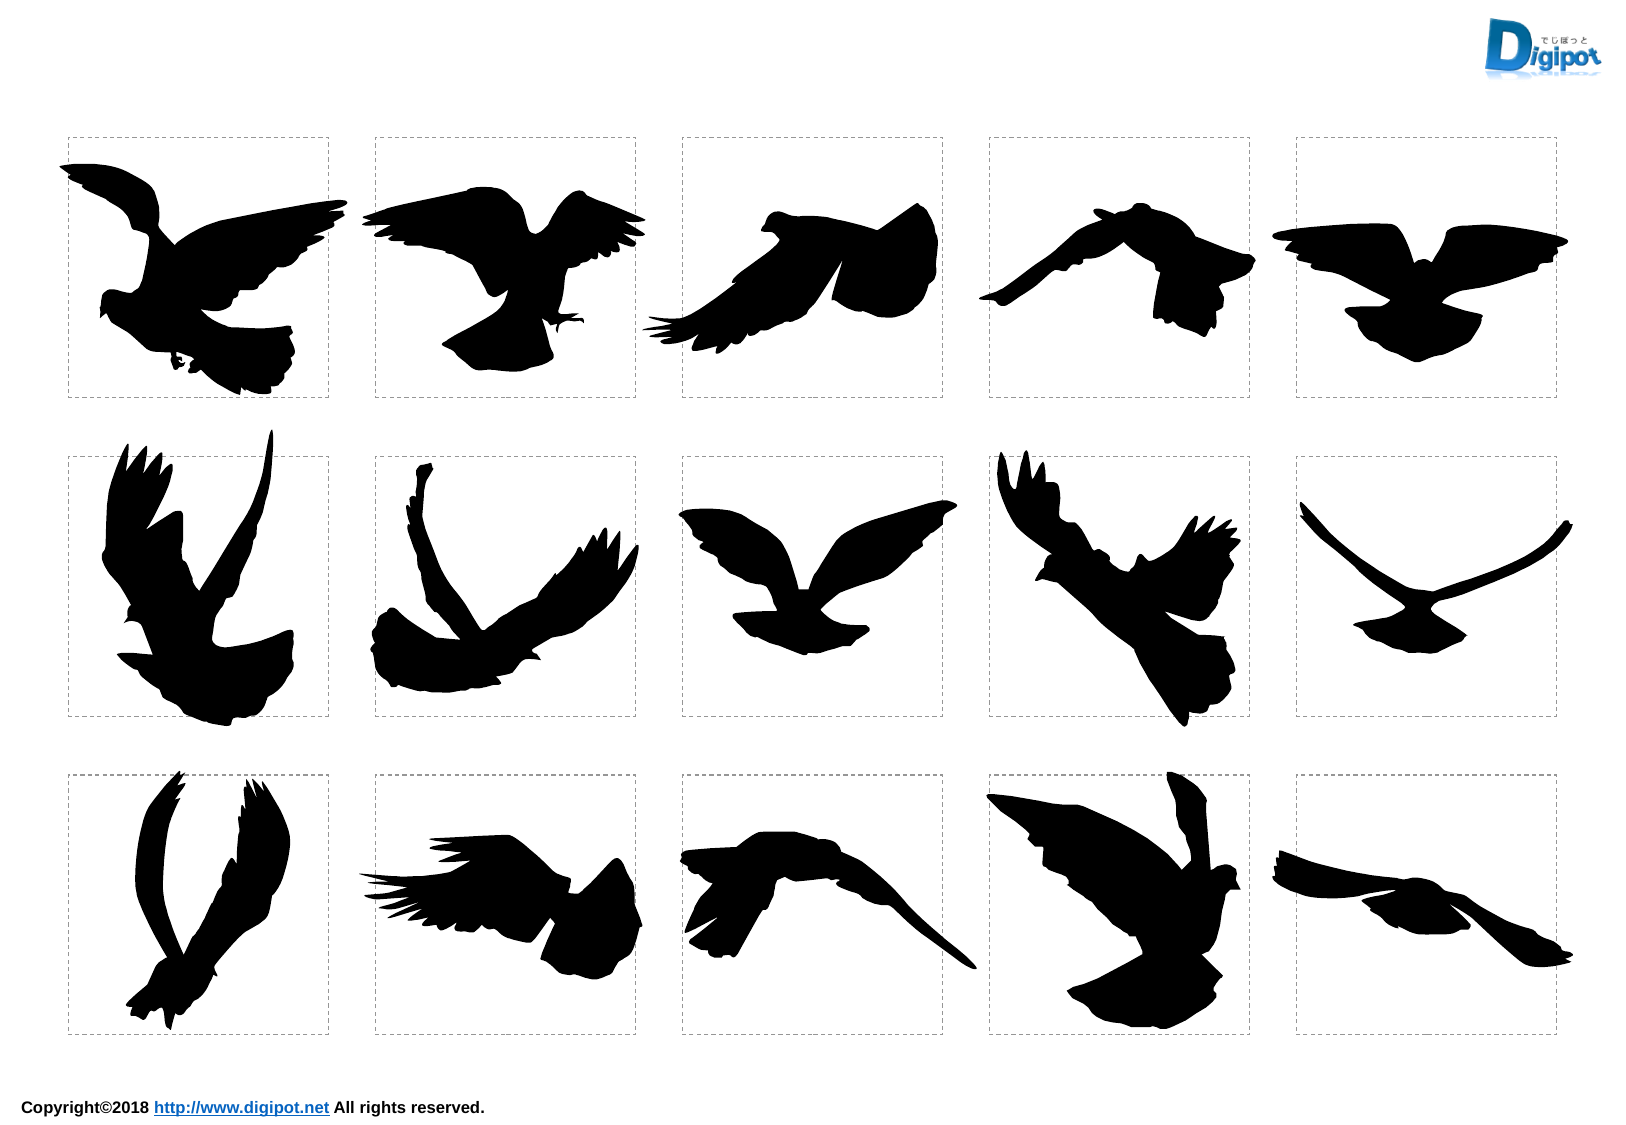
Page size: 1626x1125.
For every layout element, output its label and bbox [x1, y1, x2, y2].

text_box [1272, 223, 1569, 363]
text_box [679, 831, 977, 970]
text_box [979, 203, 1256, 337]
text_box [1272, 850, 1573, 968]
text_box [125, 770, 291, 1030]
text_box [101, 429, 294, 727]
text_box [359, 834, 643, 980]
text_box [362, 186, 646, 372]
picture [1485, 18, 1602, 82]
text_box [59, 163, 348, 395]
text_box [642, 203, 938, 354]
text_box [986, 771, 1241, 1029]
text_box [997, 450, 1241, 727]
text_box [678, 500, 958, 656]
text_box [370, 462, 639, 693]
text_box [1299, 501, 1573, 654]
